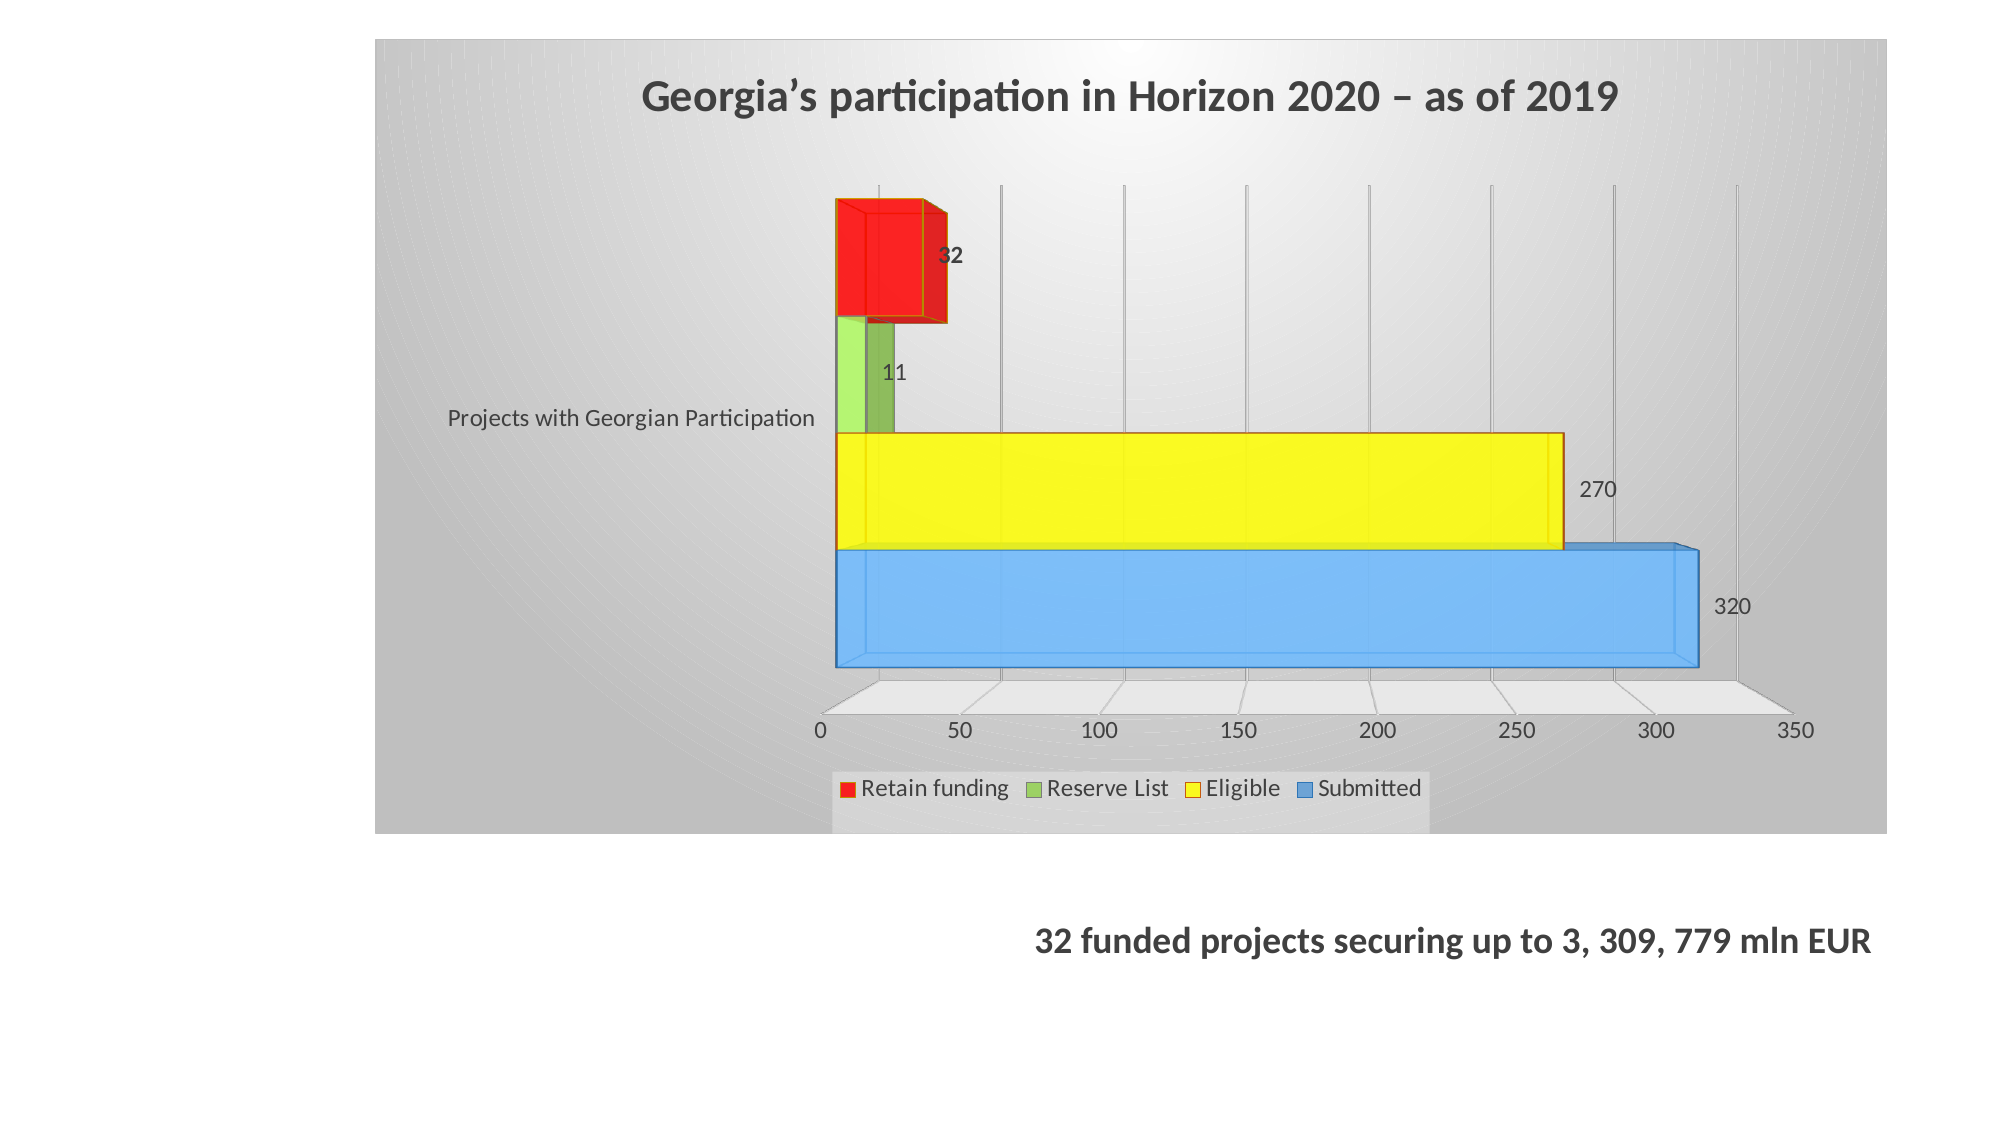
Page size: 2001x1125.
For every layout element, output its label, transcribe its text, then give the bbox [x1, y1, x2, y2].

chart [374, 38, 1888, 835]
text_box 32 funded projects securing up to 3, 309, 779 mln EUR [424, 908, 1888, 1024]
